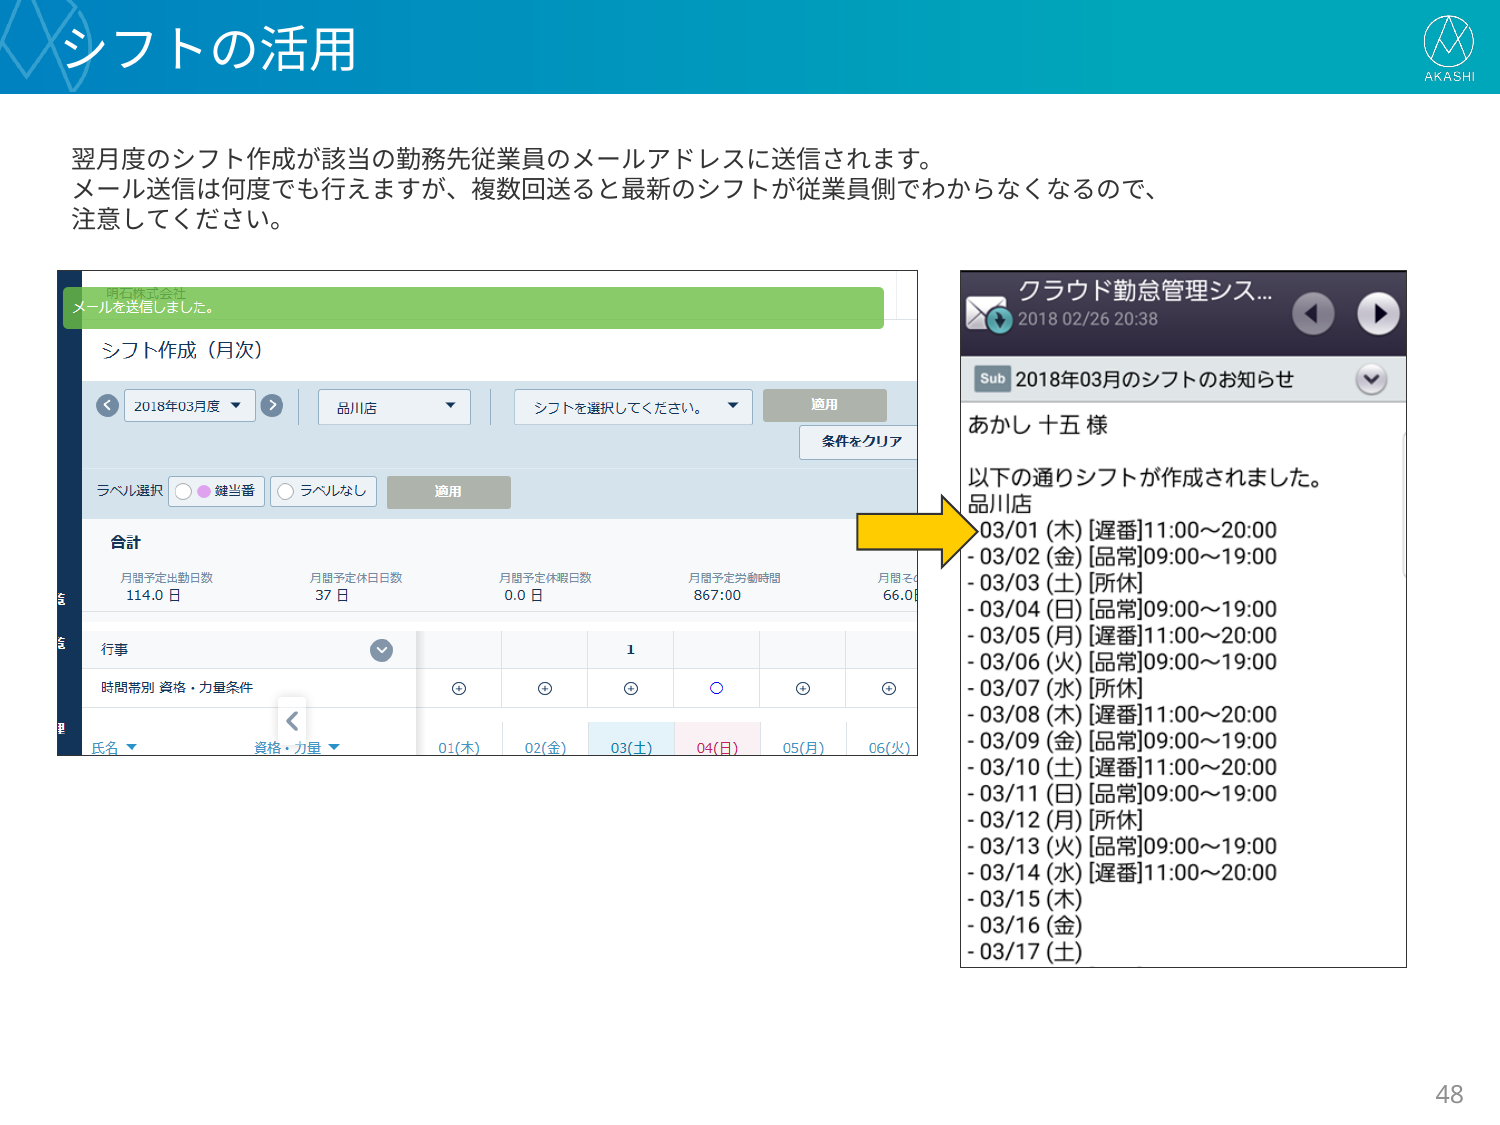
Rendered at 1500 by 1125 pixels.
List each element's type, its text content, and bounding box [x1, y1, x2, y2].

picture [57, 270, 918, 756]
picture [960, 270, 1407, 968]
text_box [918, 493, 960, 570]
title シフトの活用 [44, 0, 1393, 92]
picture [1416, 7, 1481, 89]
slide_number 47 [1141, 1065, 1480, 1125]
text_box 翌月度のシフト作成が該当の勤務先従業員のメールアドレスに送信されます。 メール送信は何度でも行えますが、複数回送ると最新のシフトが従業員側でわからなくなるので、 注意してください。 [57, 136, 1457, 241]
